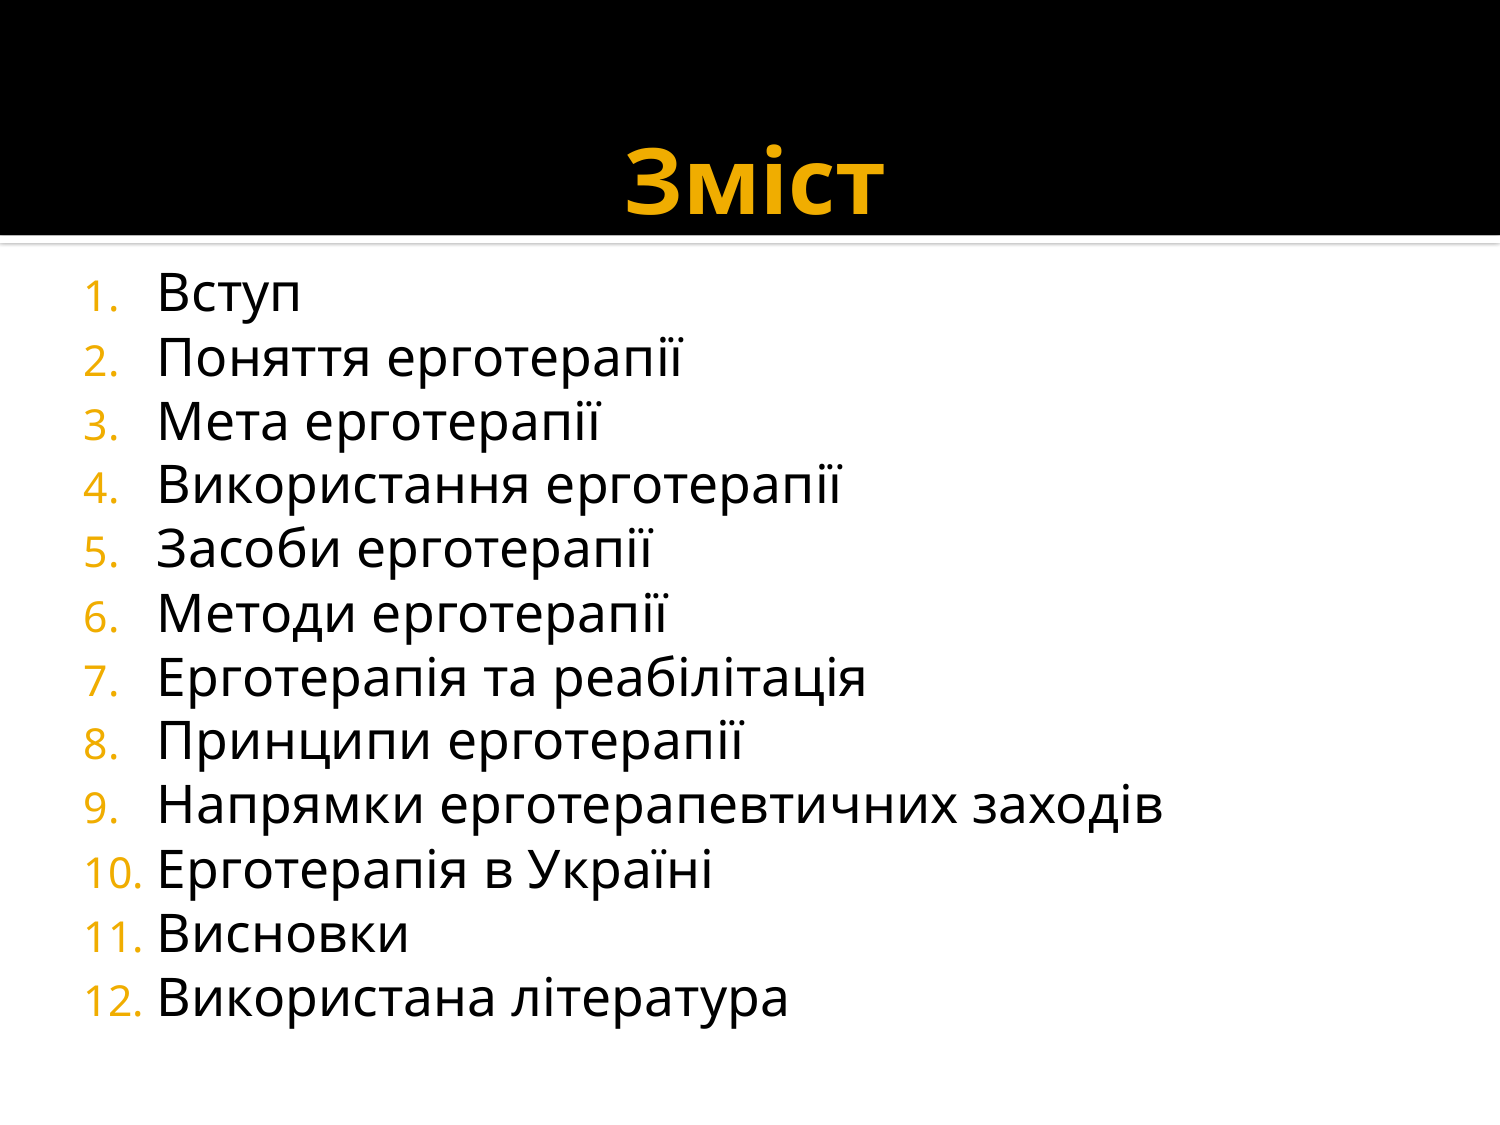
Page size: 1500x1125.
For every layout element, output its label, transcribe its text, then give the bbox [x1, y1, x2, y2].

title Зміст [76, 125, 1427, 230]
list Вступ Поняття ерготерапії Мета ерготерапії Використання ерготерапії Засоби ерготерапії Методи ерготерапії Ерготерапія та реабілітація Принципи ерготерапії Напрямки ерготерапевтичних заходів Ерготерапія в Україні Висновки Використана література [75, 243, 1425, 1038]
